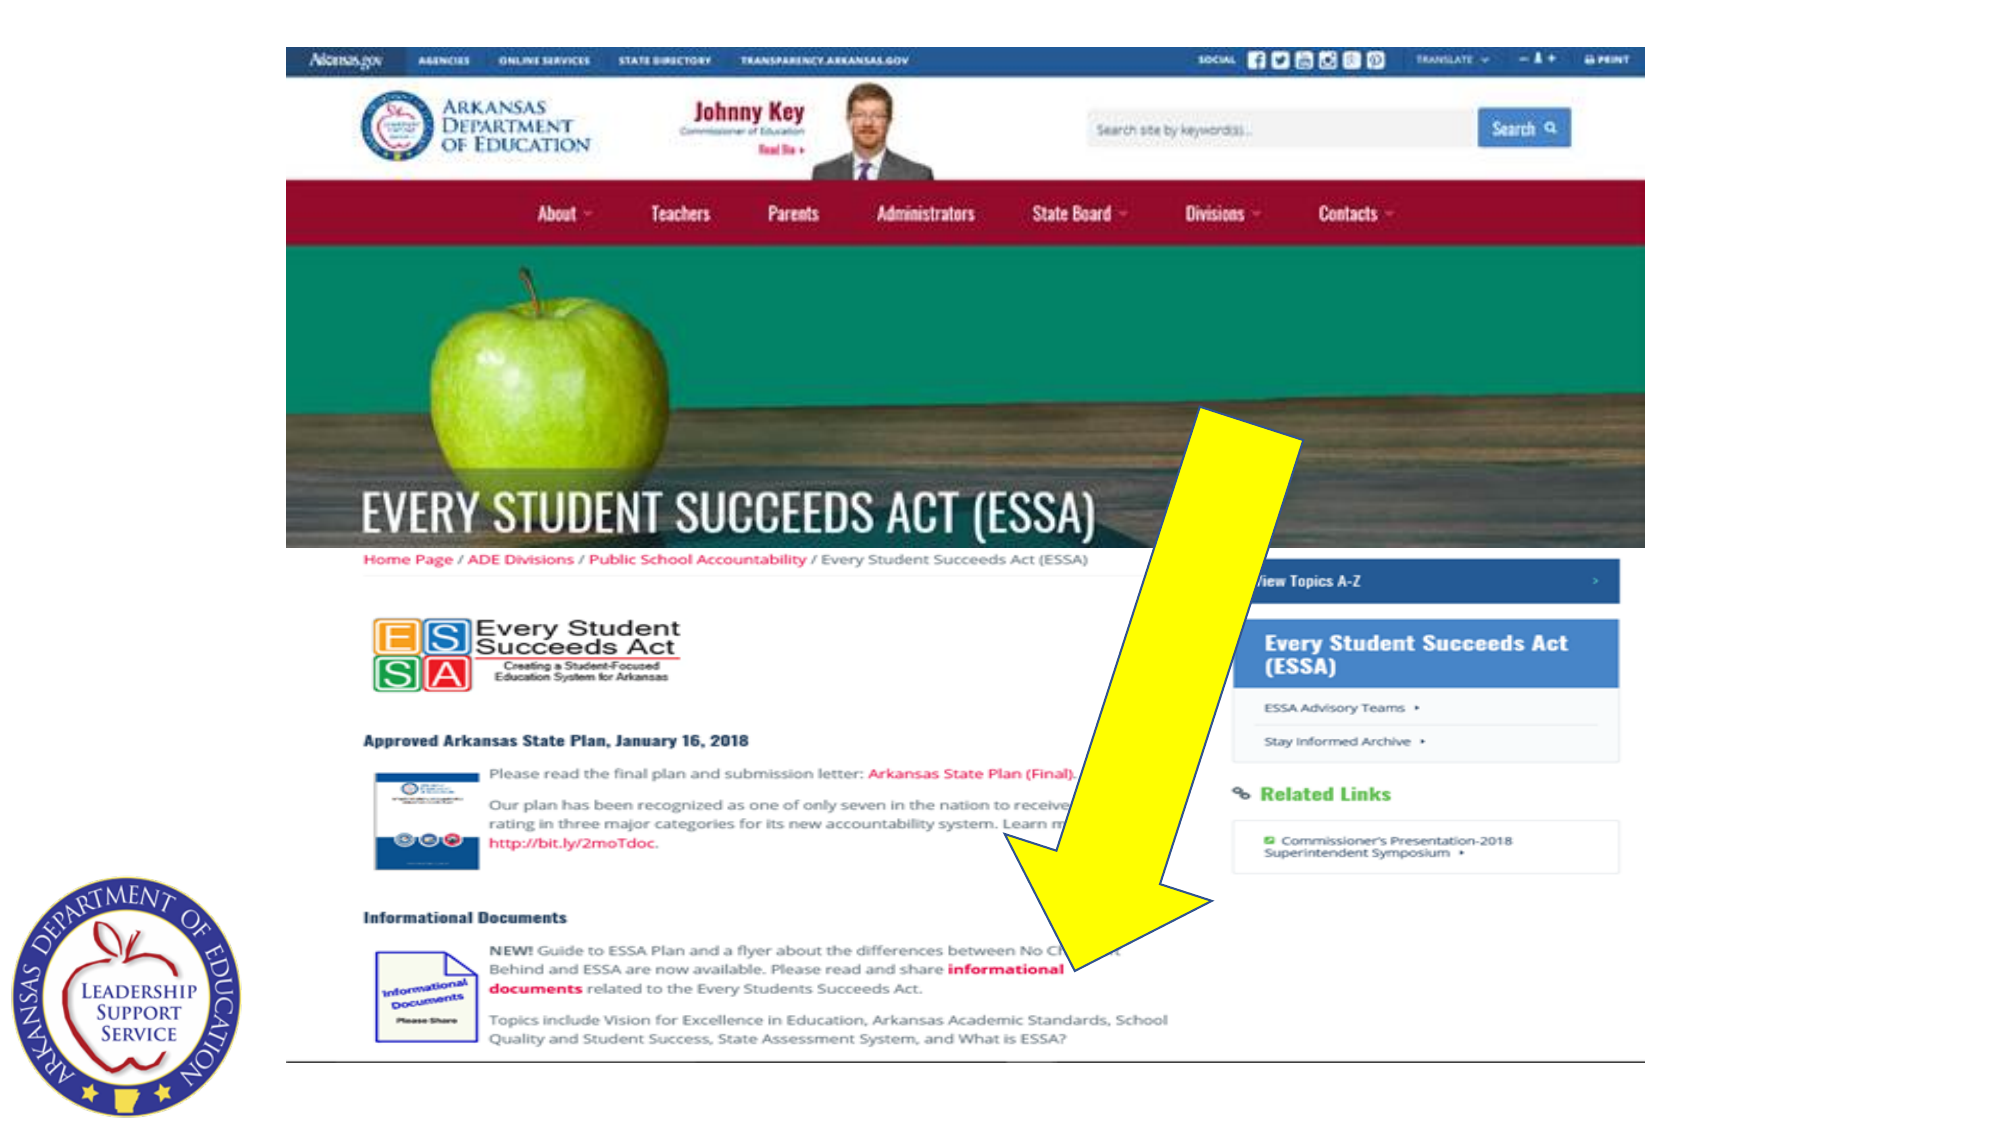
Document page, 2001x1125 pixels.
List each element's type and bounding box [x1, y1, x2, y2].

picture [286, 551, 1645, 1063]
picture [286, 47, 1645, 548]
picture [7, 871, 246, 1120]
